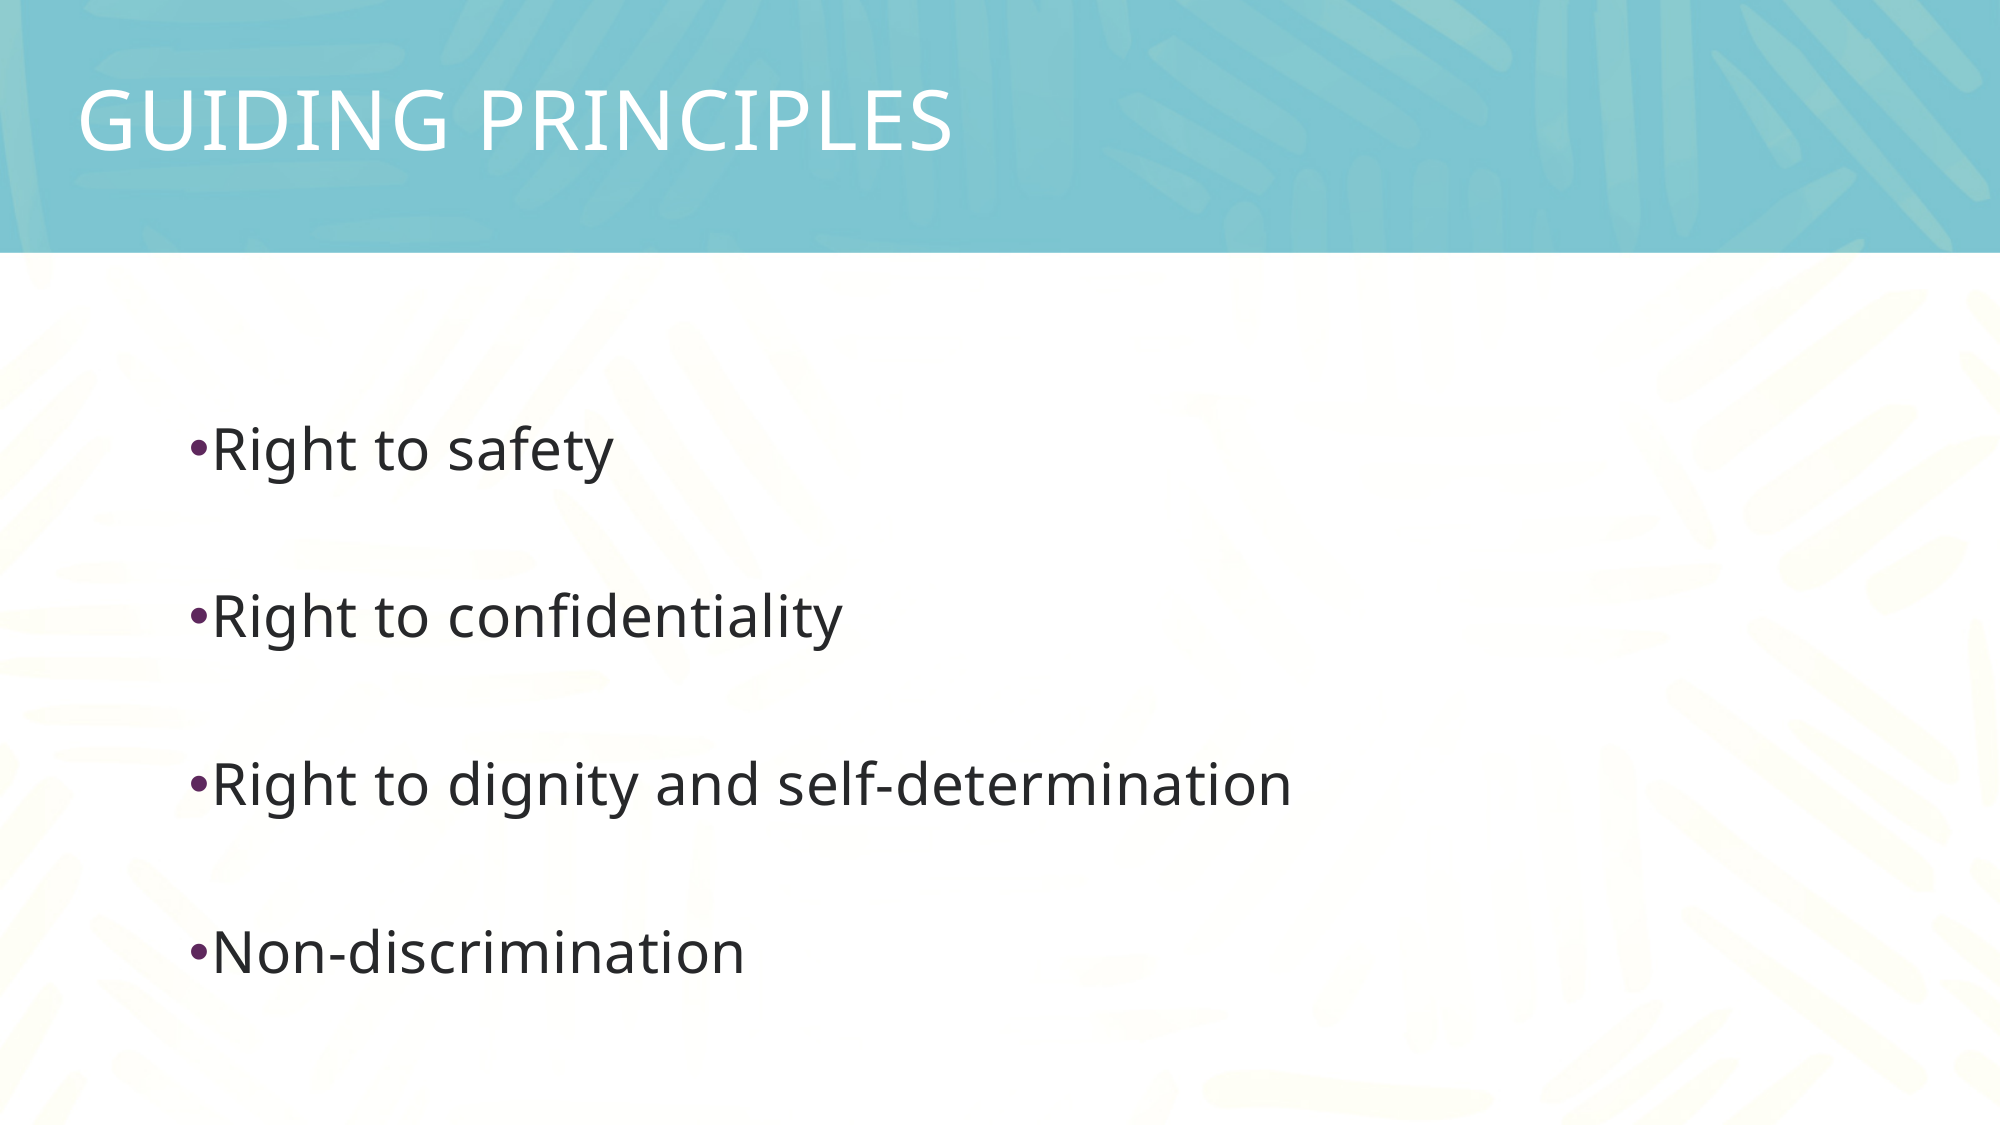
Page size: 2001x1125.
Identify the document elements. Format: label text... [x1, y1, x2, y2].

list Right to safety Right to confidentiality Right to dignity and self-determination Non-discrimination [160, 333, 1756, 994]
picture [0, 0, 2000, 1125]
title Guiding Principles [61, 33, 1938, 220]
